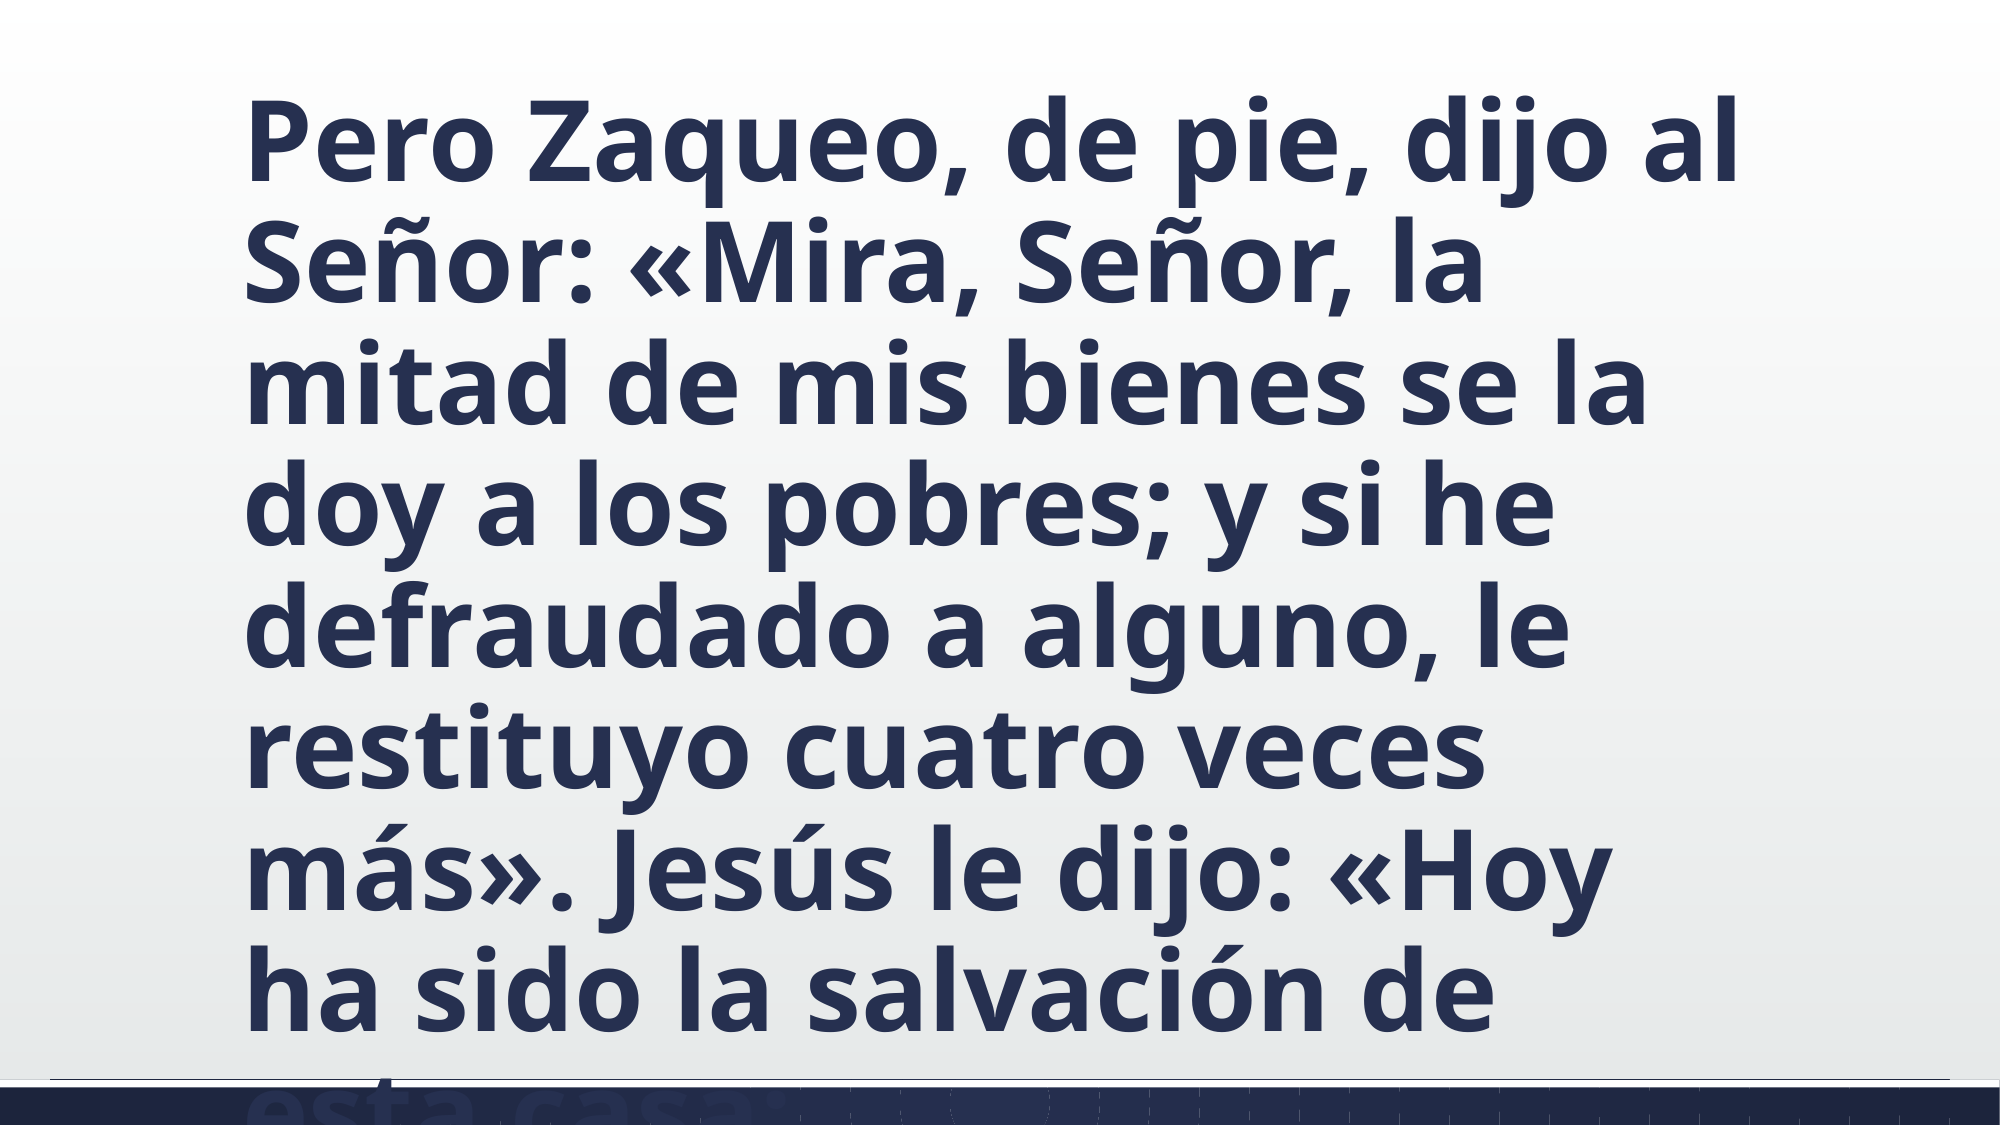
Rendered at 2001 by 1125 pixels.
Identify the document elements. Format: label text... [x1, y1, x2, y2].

list Pero Zaqueo, de pie, dijo al Señor: «Mira, Señor, la mitad de mis bienes se la doy a los pobres; y si he defraudado a alguno, le restituyo cuatro veces más». Jesús le dijo: «Hoy ha sido la salvación de esta casa; [219, 76, 1780, 990]
